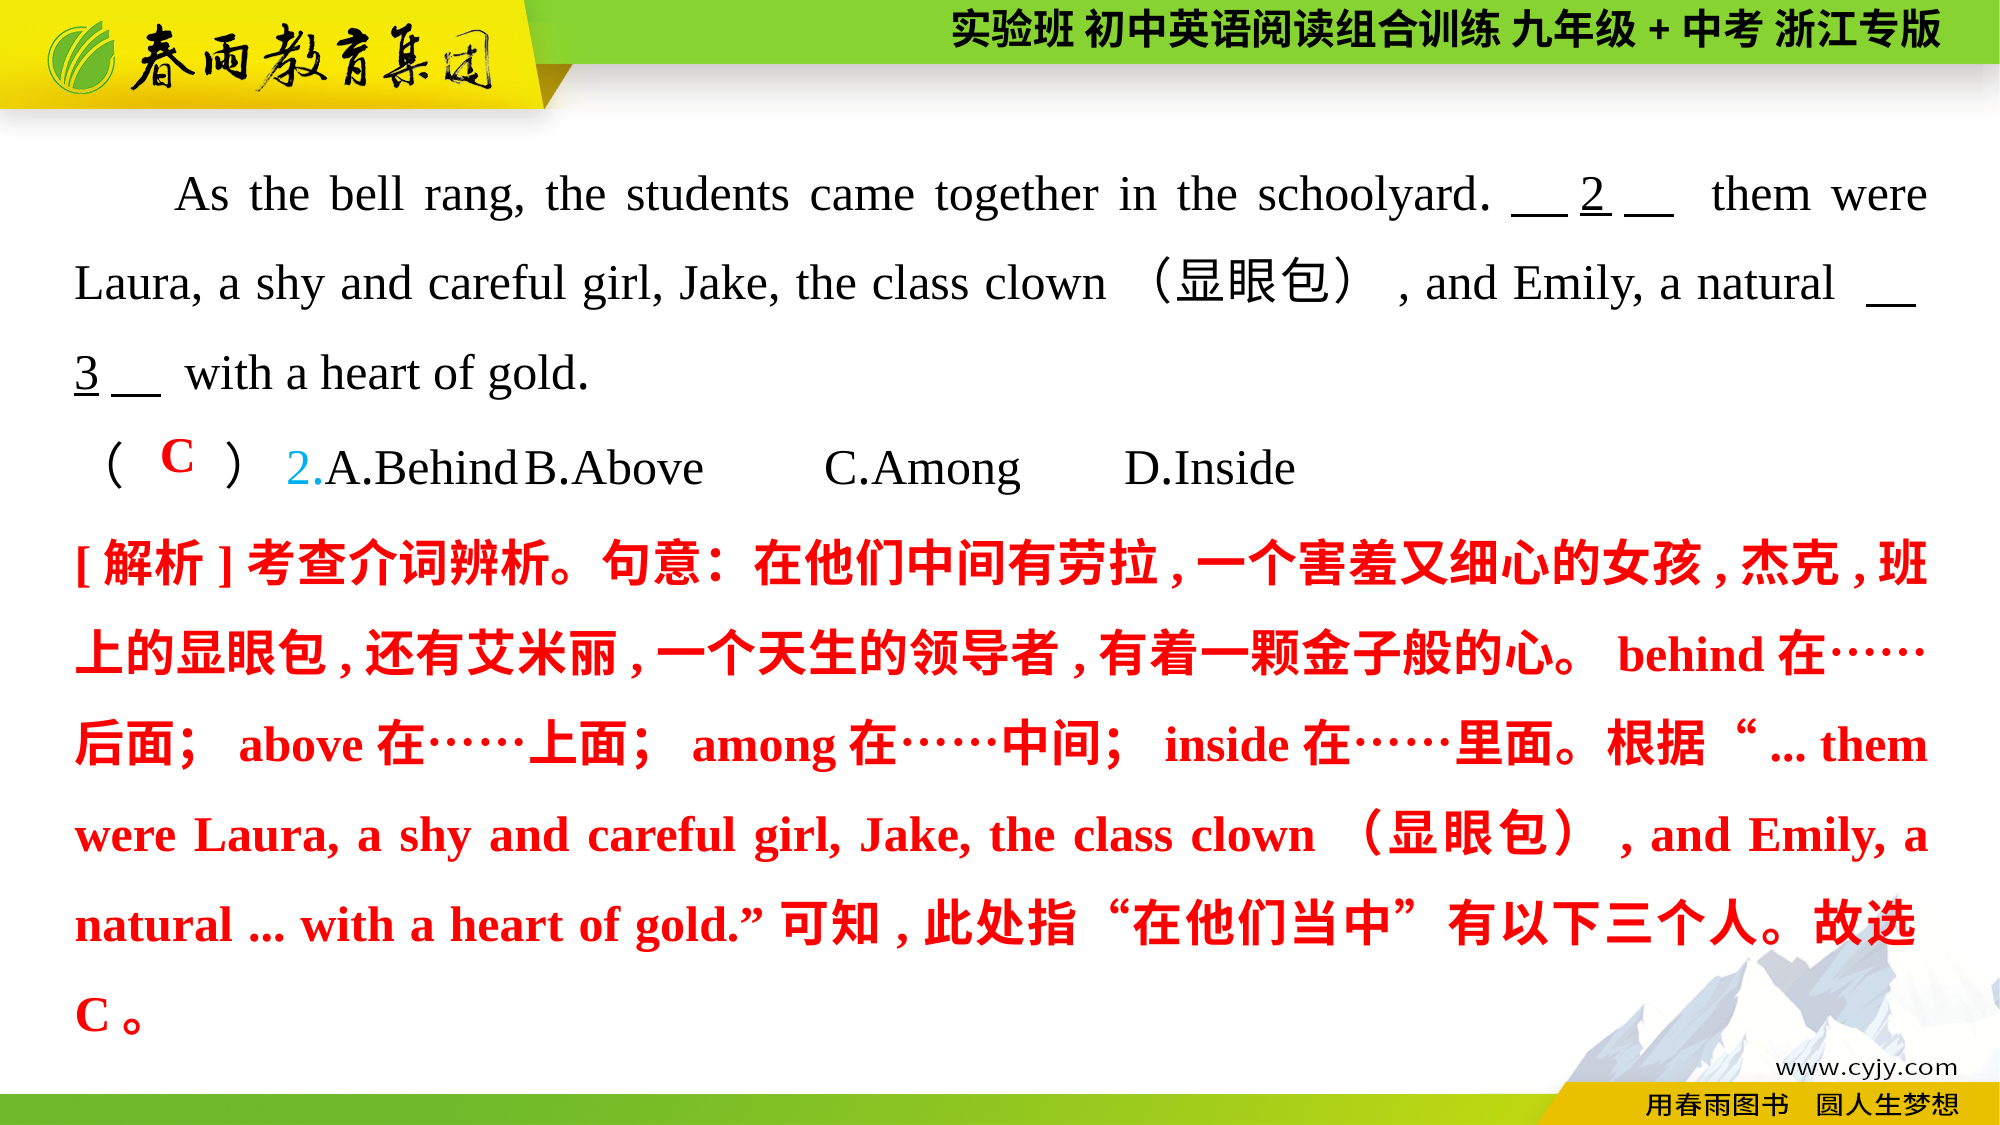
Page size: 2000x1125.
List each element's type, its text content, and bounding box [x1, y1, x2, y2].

text_box [解析]考查介词辨析。句意：在他们中间有劳拉,一个害羞又细心的女孩,杰克,班上的显眼包,还有艾米丽,一个天生的领导者,有着一颗金子般的心。behind在……后面；above在……上面；among在……中间；inside在……里面。根据“... them were Laura, a shy and careful girl, Jake, the class clown（显眼包）, and Emily, a natural ... with a heart of gold.”可知,此处指“在他们当中”有以下三个人。故选C。 [59, 493, 1944, 1049]
text_box （ ）2.A.Behind B.Above C.Among D.Inside [59, 397, 1944, 493]
list As the bell rang, the students came together in the schoolyard. 2 them were Laura, a shy and careful girl, Jake, the class clown（显眼包）, and Emily, a natural 3 with a heart of gold. [59, 122, 1944, 397]
text_box C [144, 415, 211, 491]
picture [0, 0, 2000, 1125]
